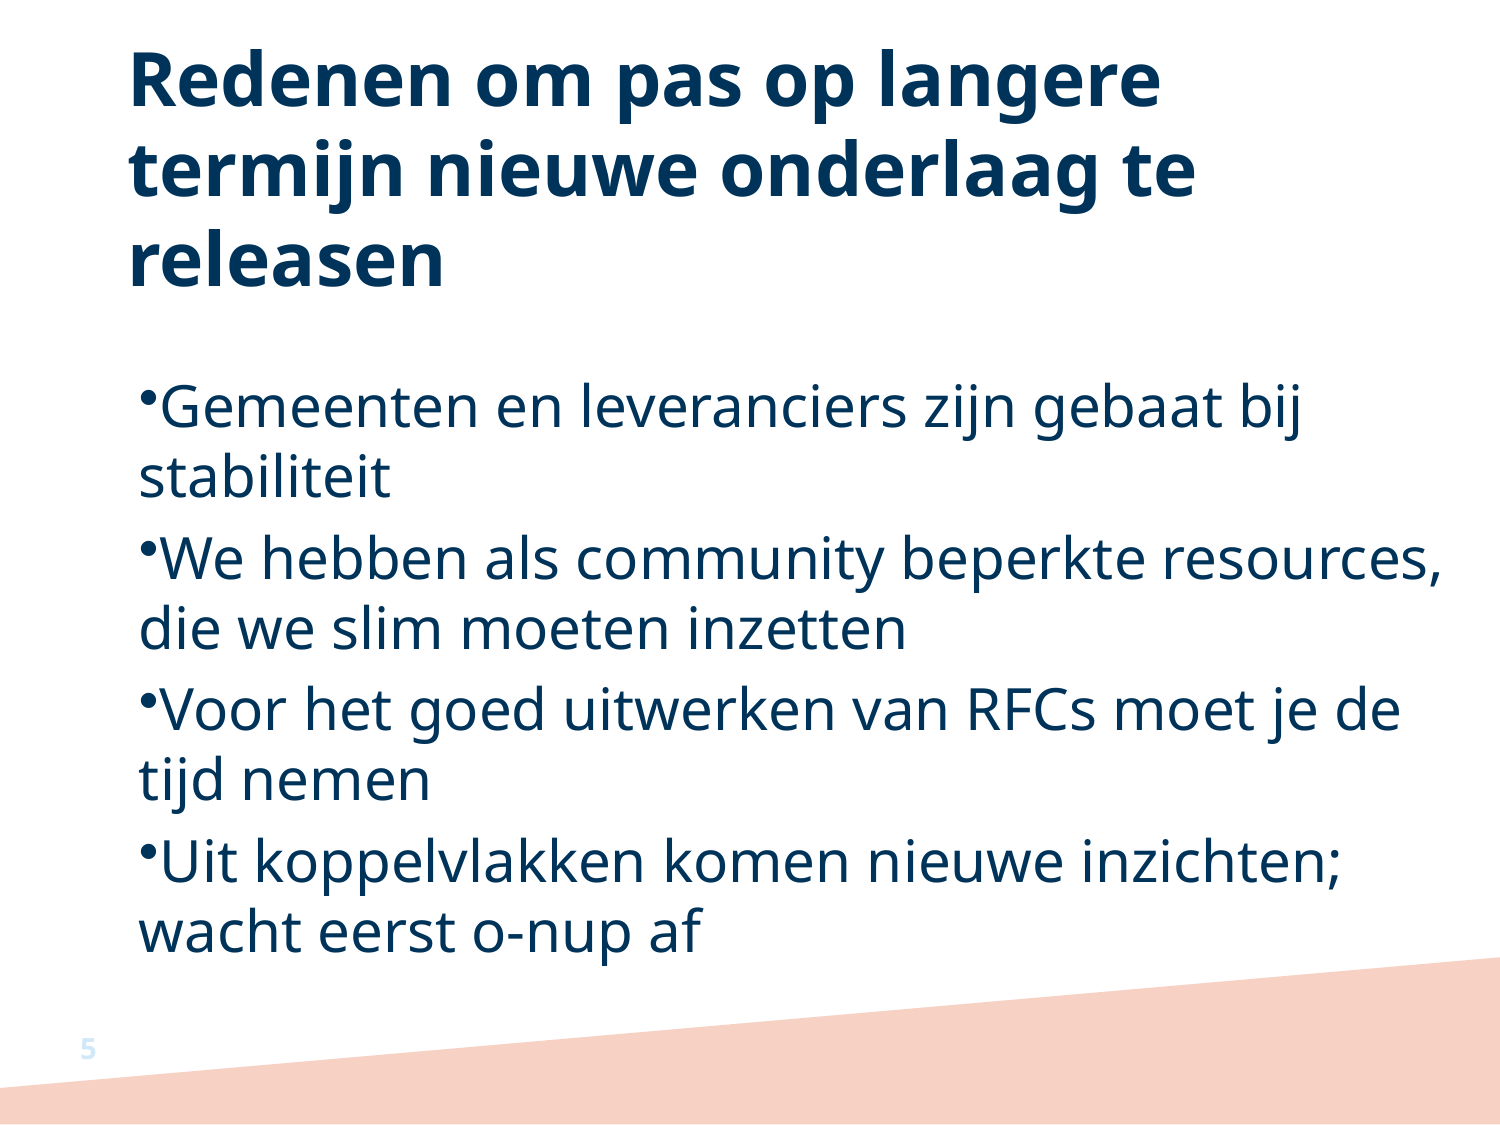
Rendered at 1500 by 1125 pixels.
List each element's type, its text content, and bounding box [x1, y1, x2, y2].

title Redenen om pas op langere termijn nieuwe onderlaag te releasen [112, 101, 1376, 232]
slide_number 5 [64, 1023, 172, 1071]
list Gemeenten en leveranciers zijn gebaat bij stabiliteit We hebben als community beperkte resources, die we slim moeten inzetten Voor het goed uitwerken van RFCs moet je de tijd nemen Uit koppelvlakken komen nieuwe inzichten; wacht eerst o-nup af [123, 361, 1477, 1083]
